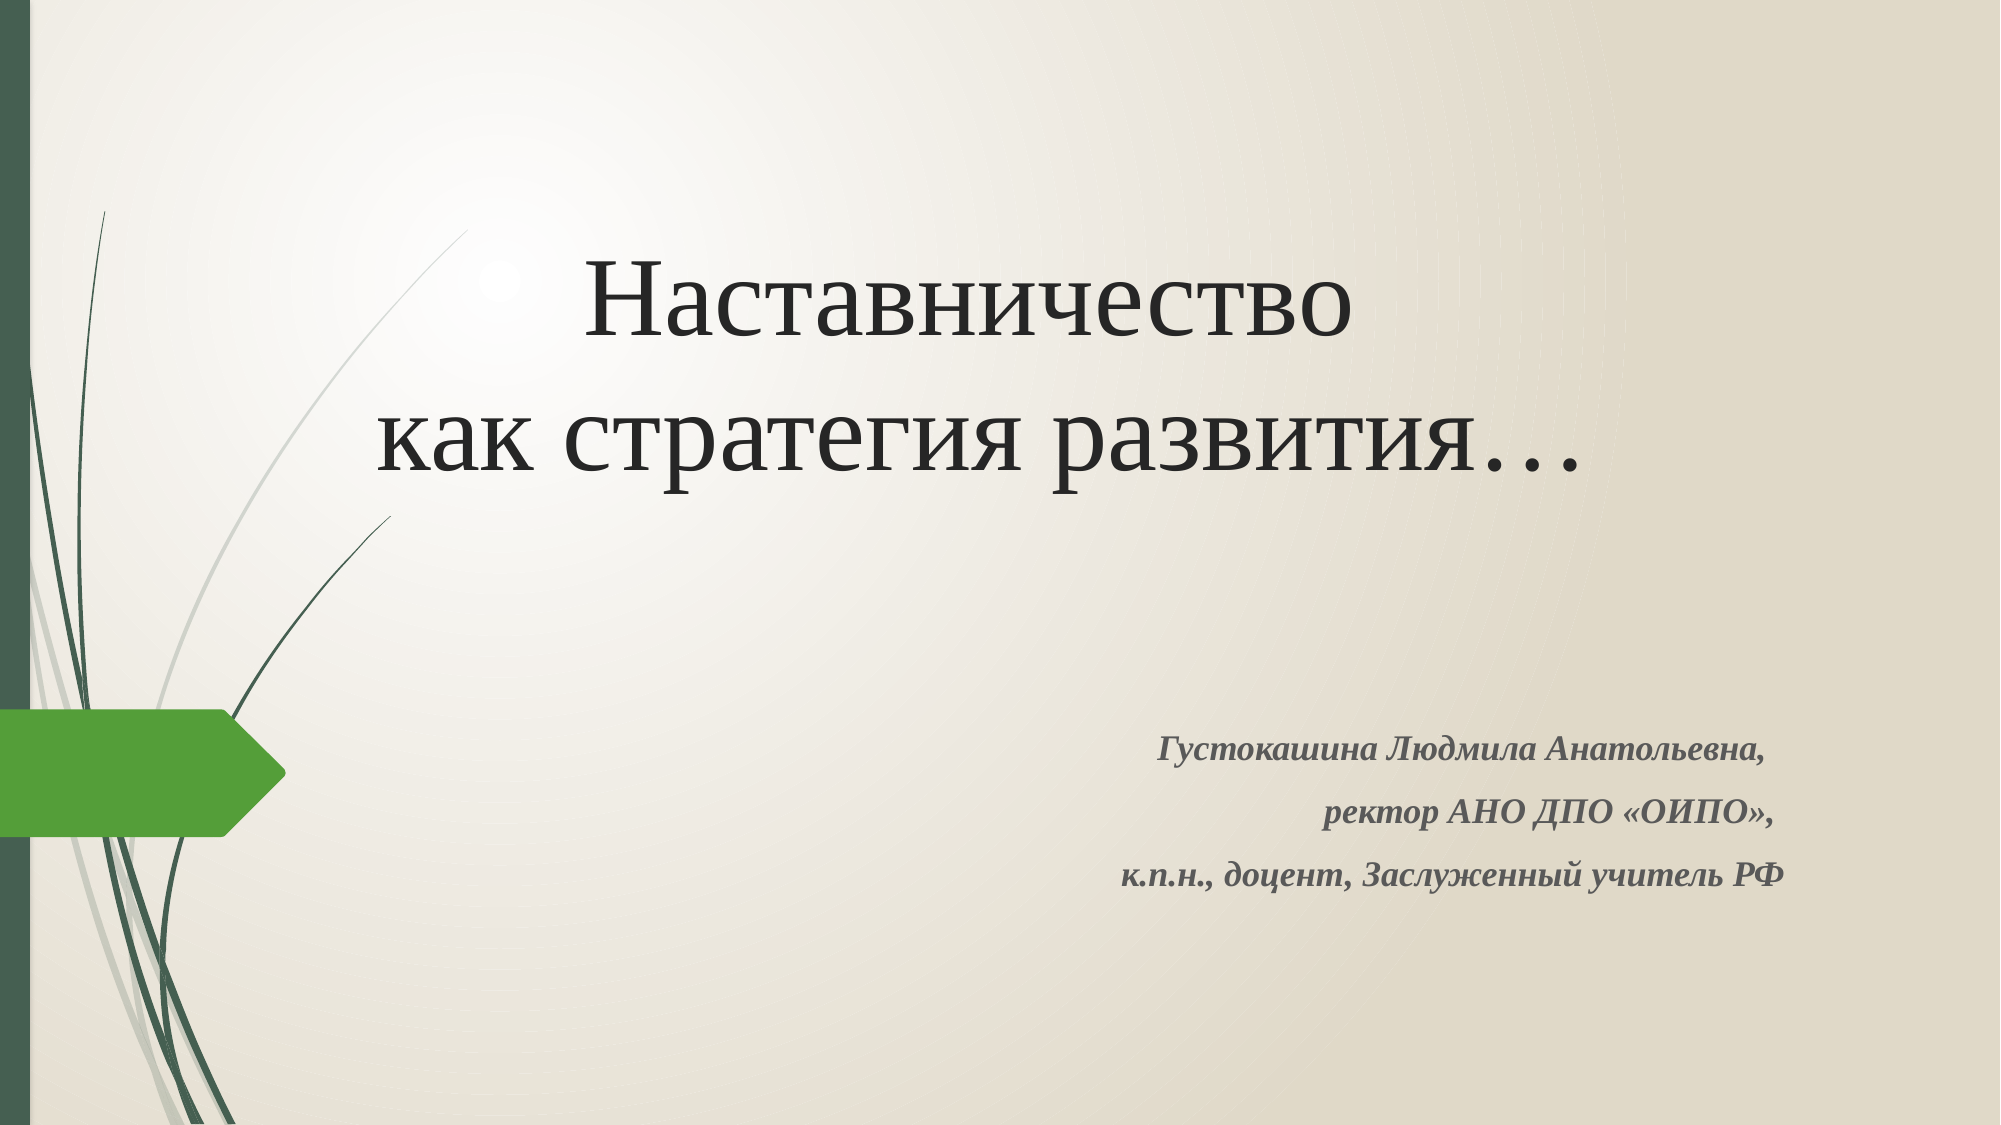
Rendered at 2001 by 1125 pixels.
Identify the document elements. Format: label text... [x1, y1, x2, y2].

subtitle Густокашина Людмила Анатольевна, ректор АНО ДПО «ОИПО», к.п.н., доцент, Заслуженный учитель РФ [424, 717, 1800, 903]
title Наставничество как стратегия развития… [238, 129, 1701, 501]
